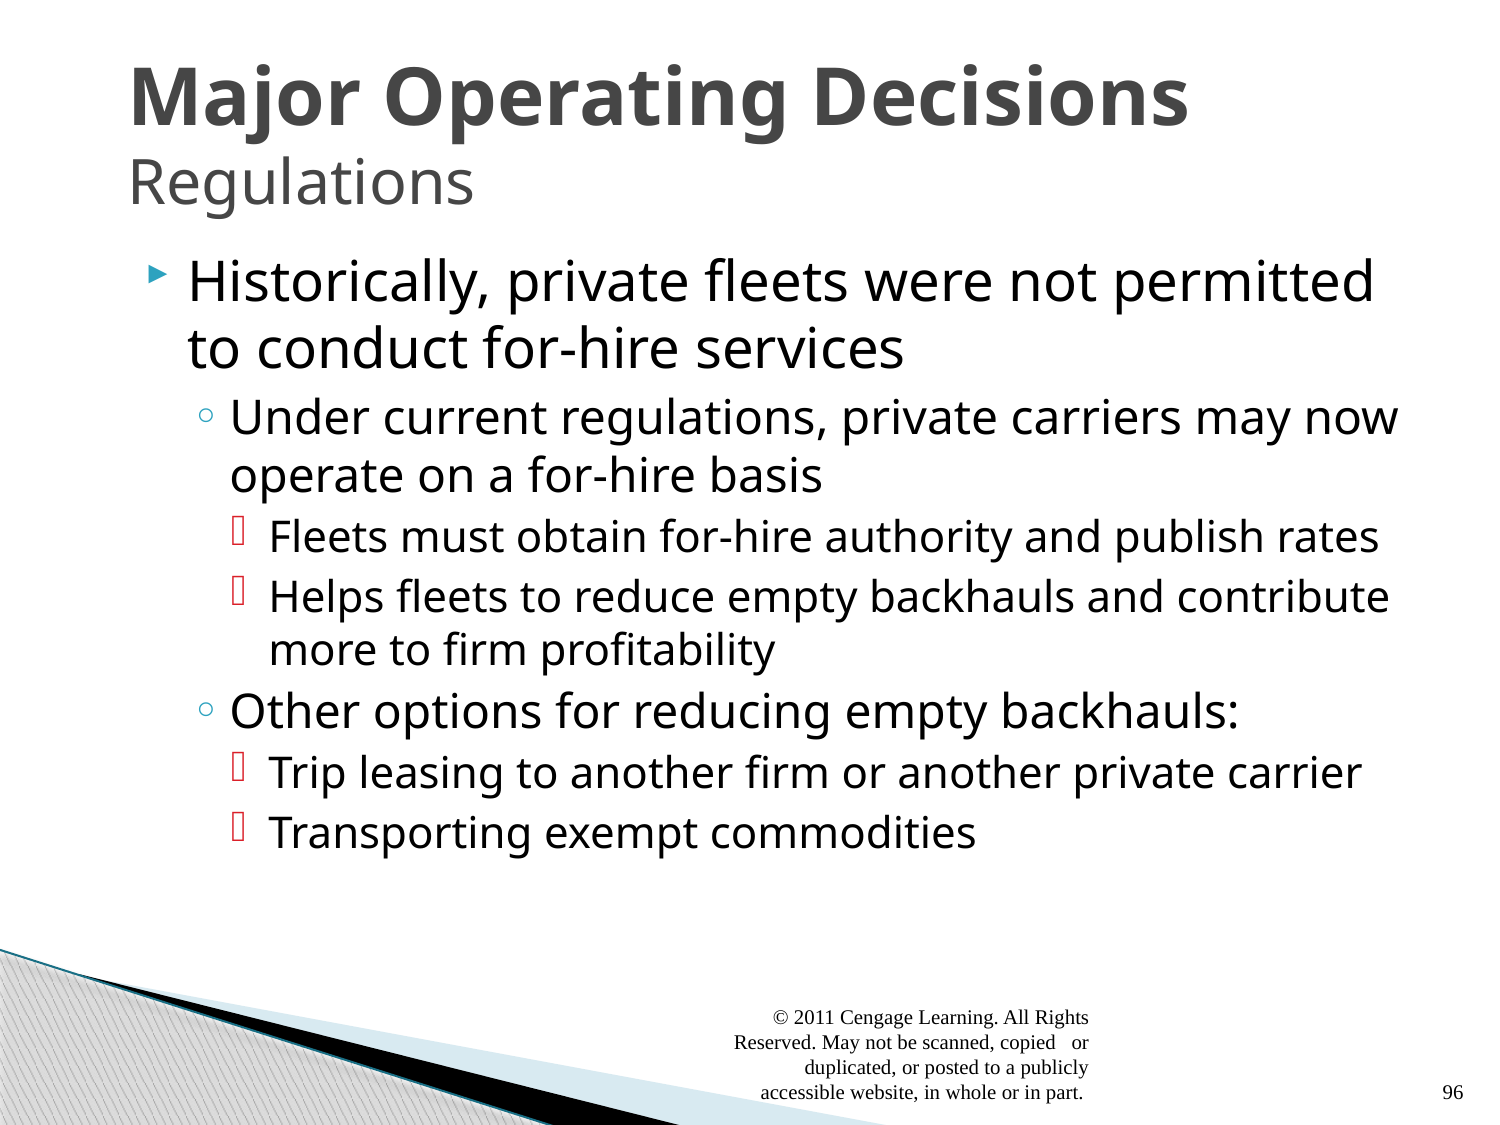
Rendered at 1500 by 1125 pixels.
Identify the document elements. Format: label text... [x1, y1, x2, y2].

slide_number 96 [1418, 1051, 1479, 1112]
footer © 2011 Cengage Learning. All Rights Reserved. May not be scanned, copied or duplicated, or posted to a publicly accessible website, in whole or in part. [718, 1051, 1105, 1112]
list Historically, private fleets were not permitted to conduct for-hire services Under current regulations, private carriers may now operate on a for-hire basis Fleets must obtain for-hire authority and publish rates Helps fleets to reduce empty backhauls and contribute more to firm profitability Other options for reducing empty backhauls: Trip leasing to another firm or another private carrier Transporting exempt commodities [112, 237, 1426, 1001]
title Major Operating Decisions Regulations [112, 37, 1388, 225]
